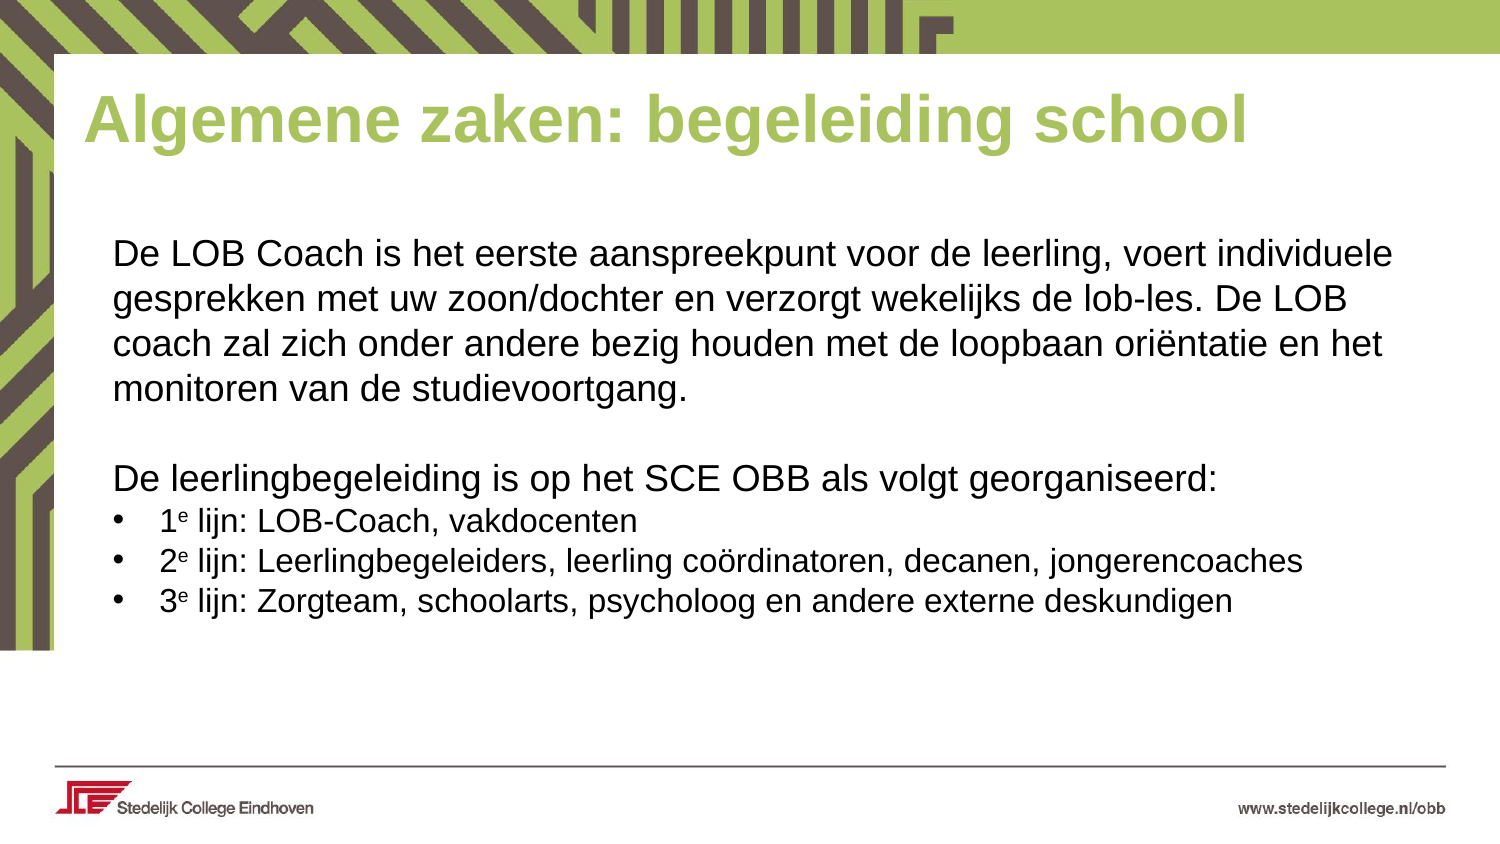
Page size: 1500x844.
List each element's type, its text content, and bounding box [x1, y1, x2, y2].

list Algemene zaken: begeleiding school [68, 84, 1474, 203]
text_box De LOB Coach is het eerste aanspreekpunt voor de leerling, voert individuele gesprekken met uw zoon/dochter en verzorgt wekelijks de lob-les. De LOB coach zal zich onder andere bezig houden met de loopbaan oriëntatie en het monitoren van de studievoortgang. De leerlingbegeleiding is op het SCE OBB als volgt georganiseerd: 1e lijn: LOB-Coach, vakdocenten 2e lijn: Leerlingbegeleiders, leerling coördinatoren, decanen, jongerencoaches 3e lijn: Zorgteam, schoolarts, psycholoog en andere externe deskundigen [97, 214, 1419, 743]
picture [0, 0, 1500, 844]
